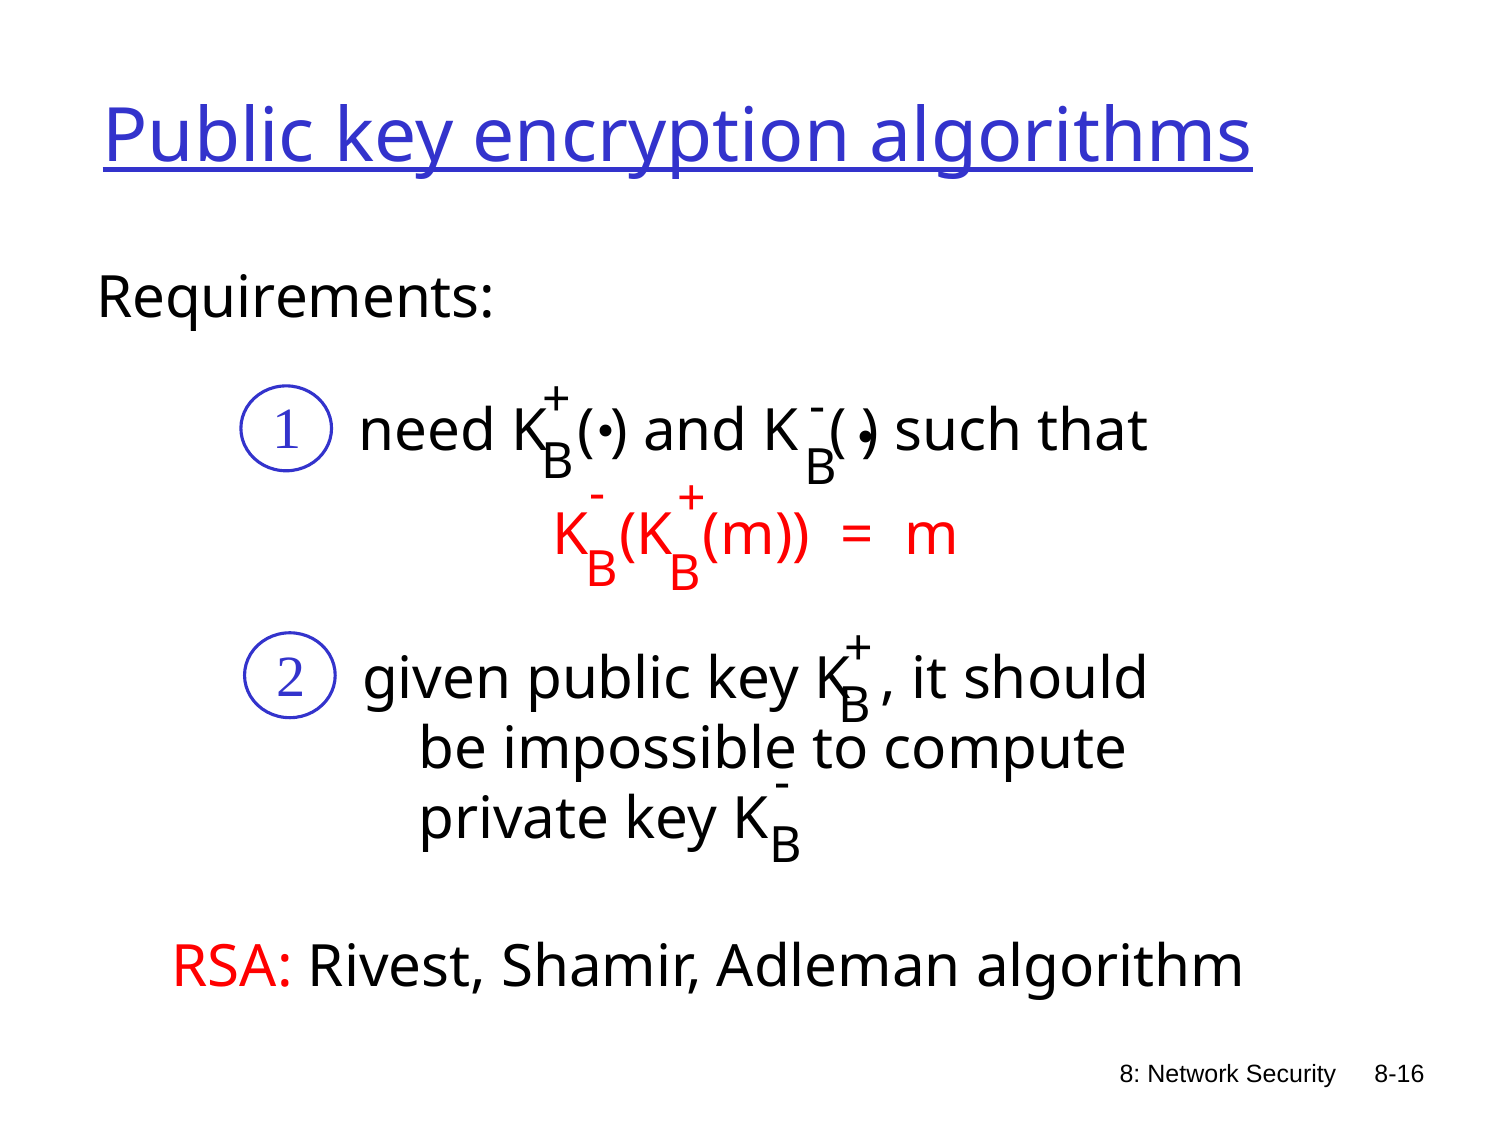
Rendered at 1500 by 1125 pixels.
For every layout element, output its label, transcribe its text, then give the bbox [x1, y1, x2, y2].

text_box + [528, 359, 587, 434]
text_box - [759, 742, 806, 817]
text_box given public key K , it should be impossible to compute private key K [347, 632, 829, 736]
title Public key encryption algorithms [87, 37, 1363, 225]
slide_number 8-16 [1320, 1050, 1440, 1099]
text_box given public key K , it should be impossible to compute private key K [888, 632, 1245, 736]
text_box + [829, 609, 888, 683]
text_box . [579, 328, 634, 453]
text_box RSA: Rivest, Shamir, Adleman algorithm [156, 921, 1261, 1006]
text_box Requirements: [81, 251, 511, 337]
text_box . [839, 334, 894, 453]
footer 8: Network Security [876, 1050, 1352, 1125]
text_box B [527, 420, 579, 496]
text_box - [794, 365, 841, 441]
text_box B [755, 805, 817, 880]
text_box B [819, 665, 891, 740]
text_box B [789, 427, 839, 453]
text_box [531, 453, 996, 609]
list need K ( ) and K ( ) such that [634, 384, 794, 453]
list need K ( ) and K ( ) such that [894, 384, 1266, 487]
list need K ( ) and K ( ) such that [343, 384, 528, 487]
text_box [244, 630, 336, 718]
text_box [240, 383, 332, 471]
